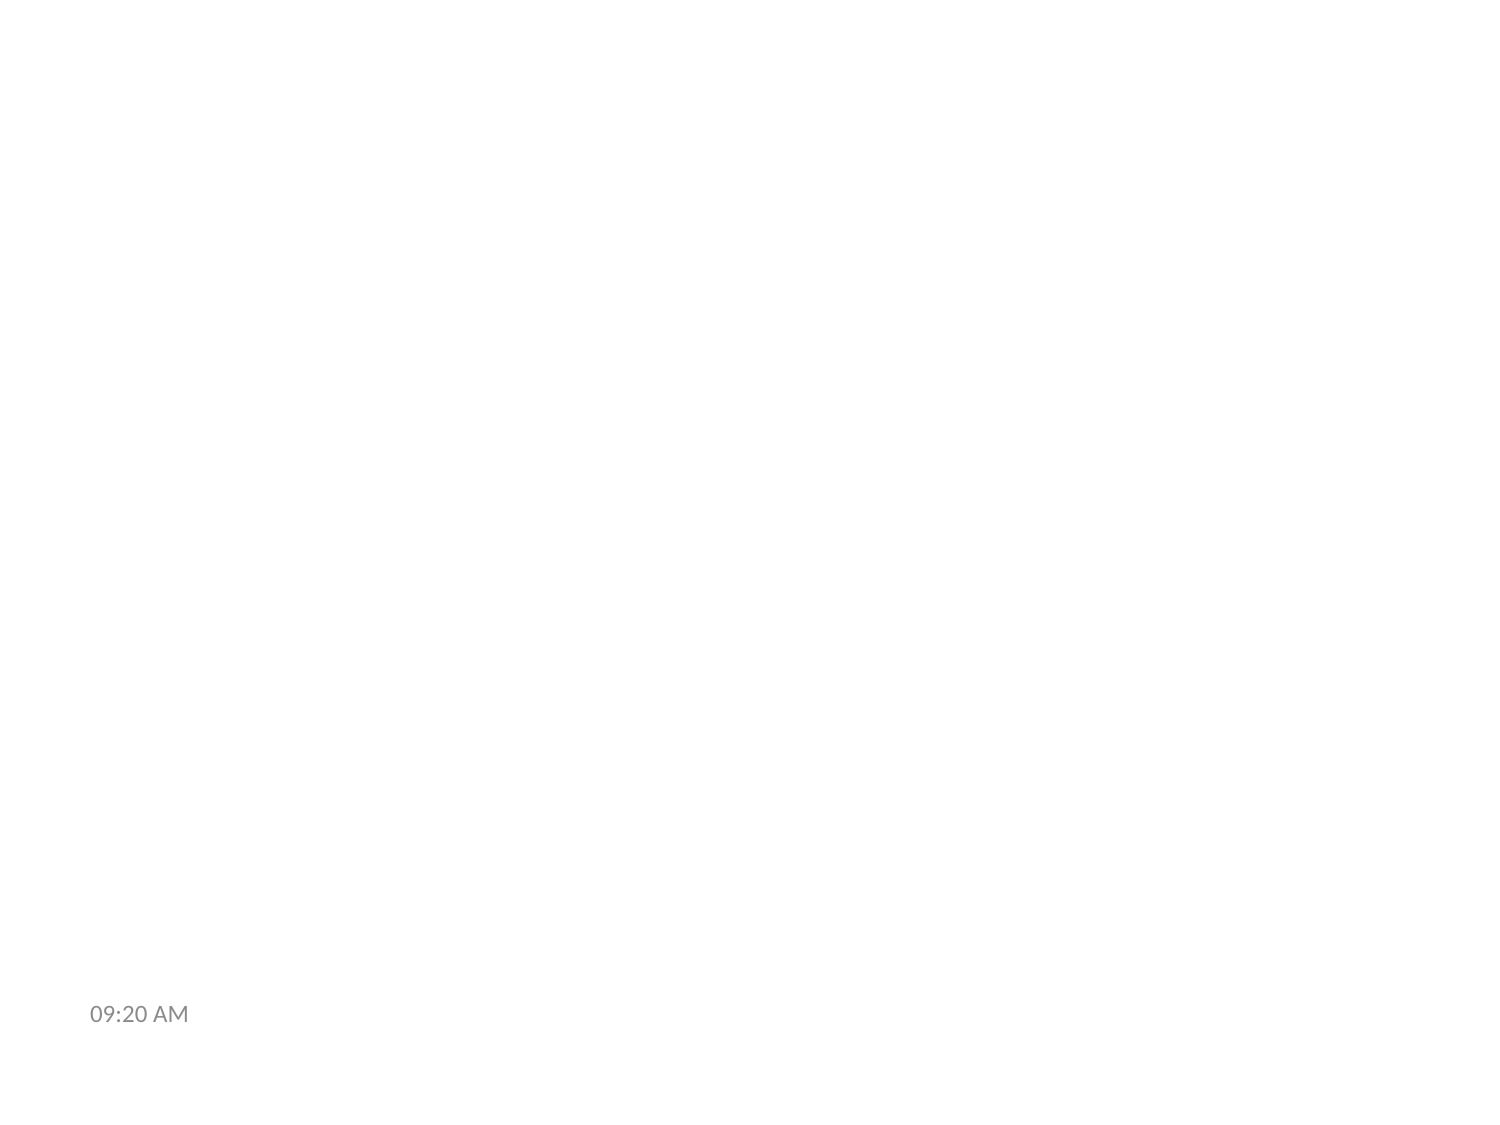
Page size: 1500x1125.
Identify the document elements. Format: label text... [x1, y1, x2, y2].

text_box 3:35 PM [75, 982, 425, 1043]
